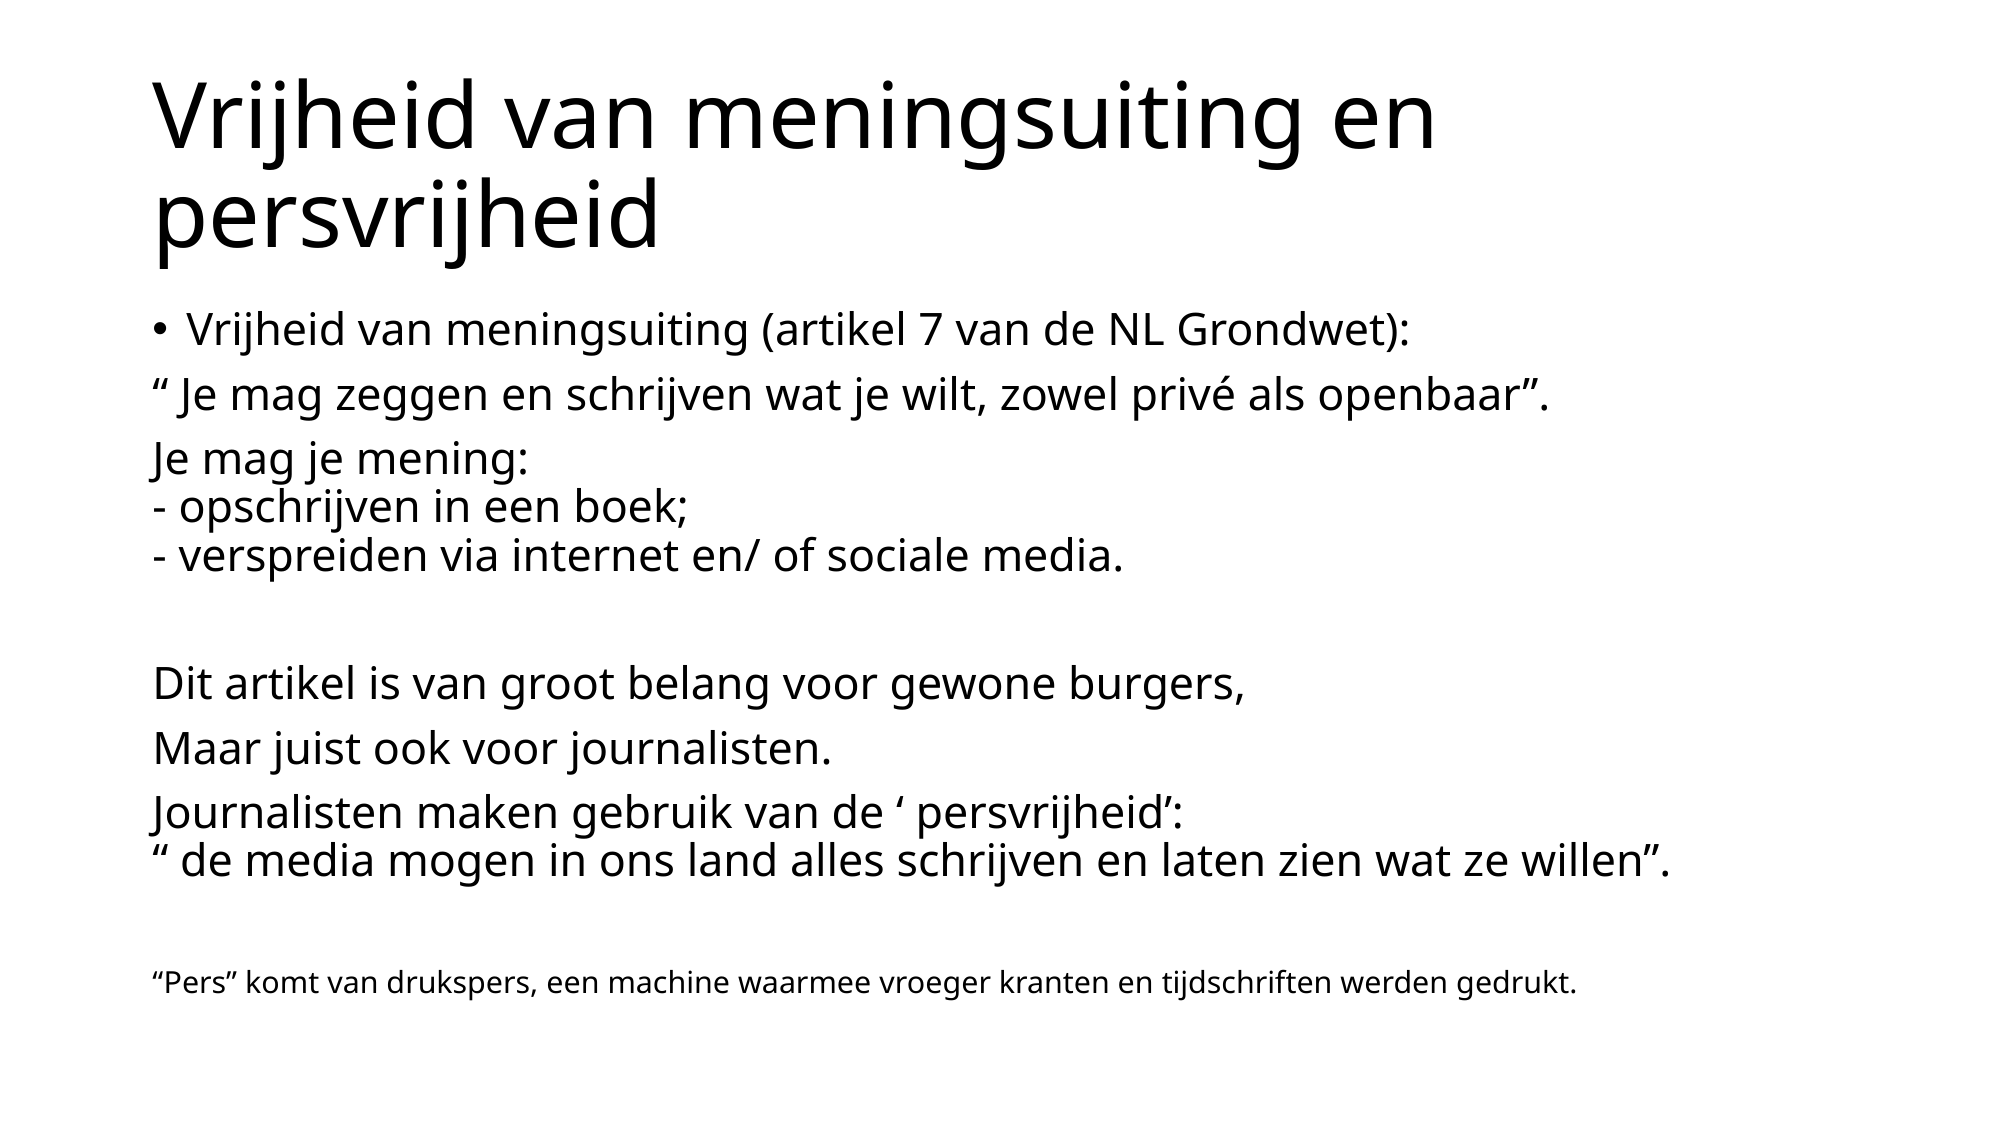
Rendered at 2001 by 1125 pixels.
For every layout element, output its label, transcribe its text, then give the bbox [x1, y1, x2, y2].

title Vrijheid van meningsuiting en persvrijheid [137, 59, 1863, 278]
list Vrijheid van meningsuiting (artikel 7 van de NL Grondwet): “ Je mag zeggen en schrijven wat je wilt, zowel privé als openbaar”. Je mag je mening: - opschrijven in een boek; - verspreiden via internet en/ of sociale media. Dit artikel is van groot belang voor gewone burgers, Maar juist ook voor journalisten. Journalisten maken gebruik van de ‘ persvrijheid’: “ de media mogen in ons land alles schrijven en laten zien wat ze willen”. “Pers” komt van drukspers, een machine waarmee vroeger kranten en tijdschriften werden gedrukt. [137, 299, 1863, 1014]
